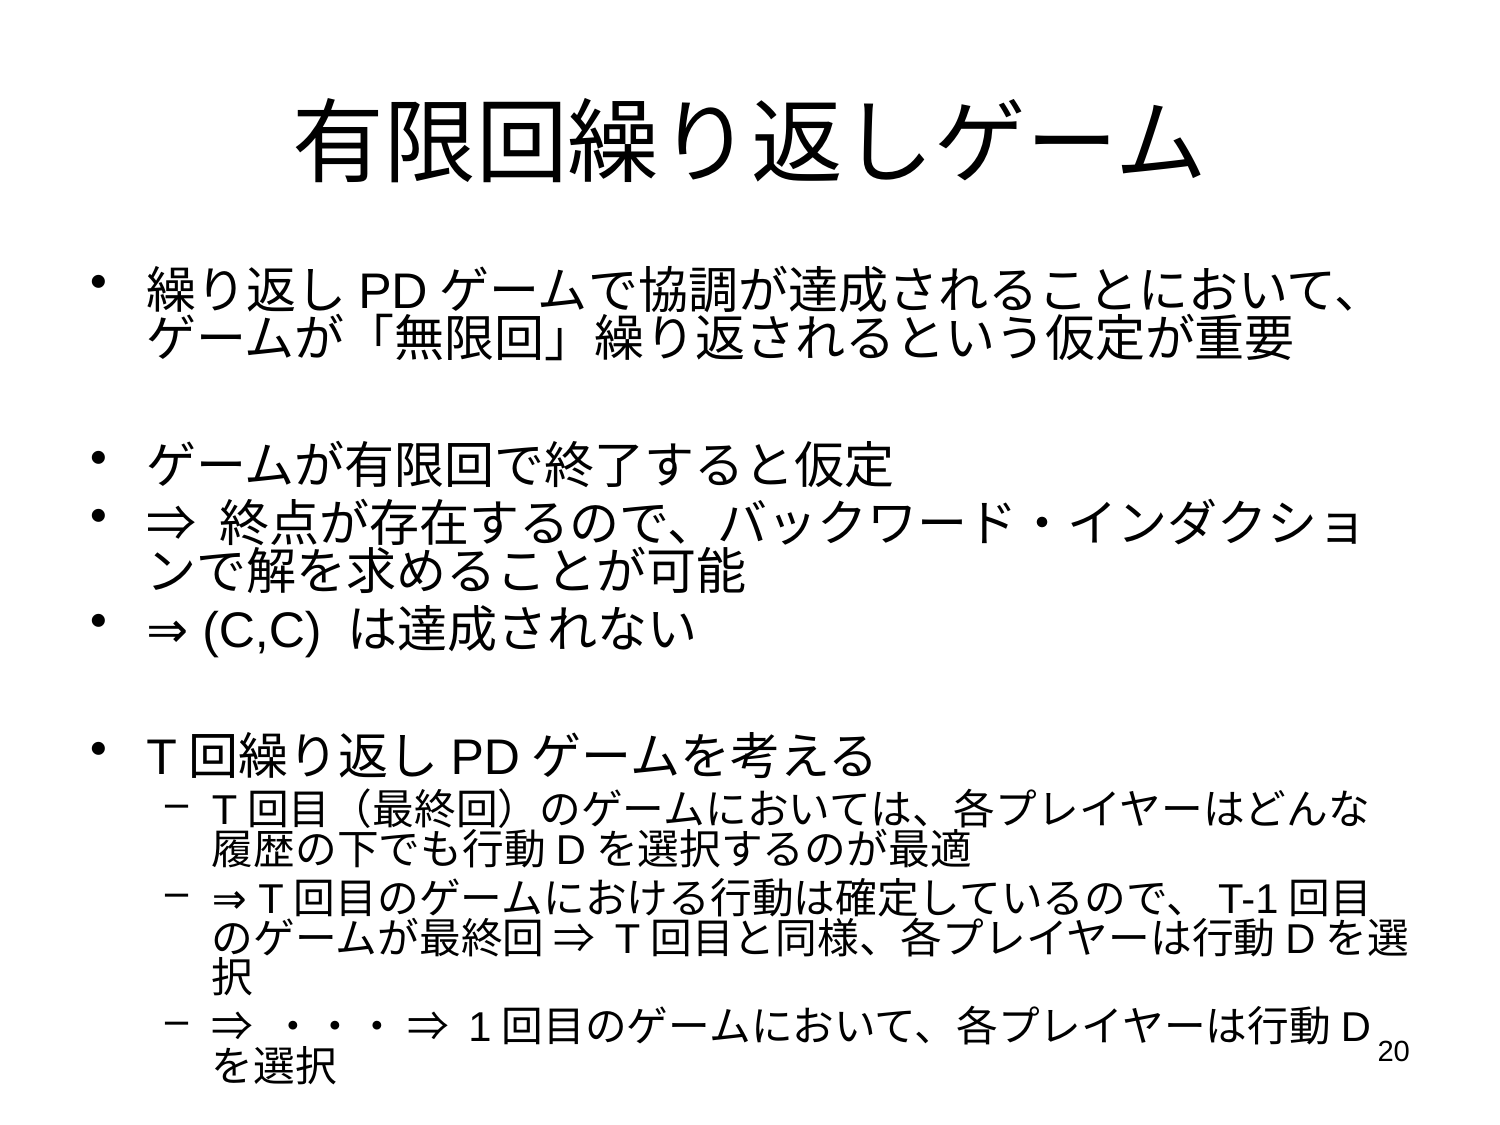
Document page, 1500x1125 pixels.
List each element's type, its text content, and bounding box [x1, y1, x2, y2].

list 繰り返しPDゲームで協調が達成されることにおいて、ゲームが「無限回」繰り返されるという仮定が重要 ゲームが有限回で終了すると仮定 ⇒ 終点が存在するので、バックワード・インダクションで解を求めることが可能 ⇒ (C,C) は達成されない T回繰り返しPDゲームを考える T回目（最終回）のゲームにおいては、各プレイヤーはどんな履歴の下でも行動Dを選択するのが最適 ⇒ T回目のゲームにおける行動は確定しているので、T-1回目のゲームが最終回 ⇒ T回目と同様、各プレイヤーは行動Dを選択 ⇒ ・・・ ⇒ 1回目のゲームにおいて、各プレイヤーは行動Dを選択 [75, 262, 1425, 1059]
title 有限回繰り返しゲーム [75, 45, 1425, 233]
slide_number 20 [1074, 1024, 1426, 1103]
